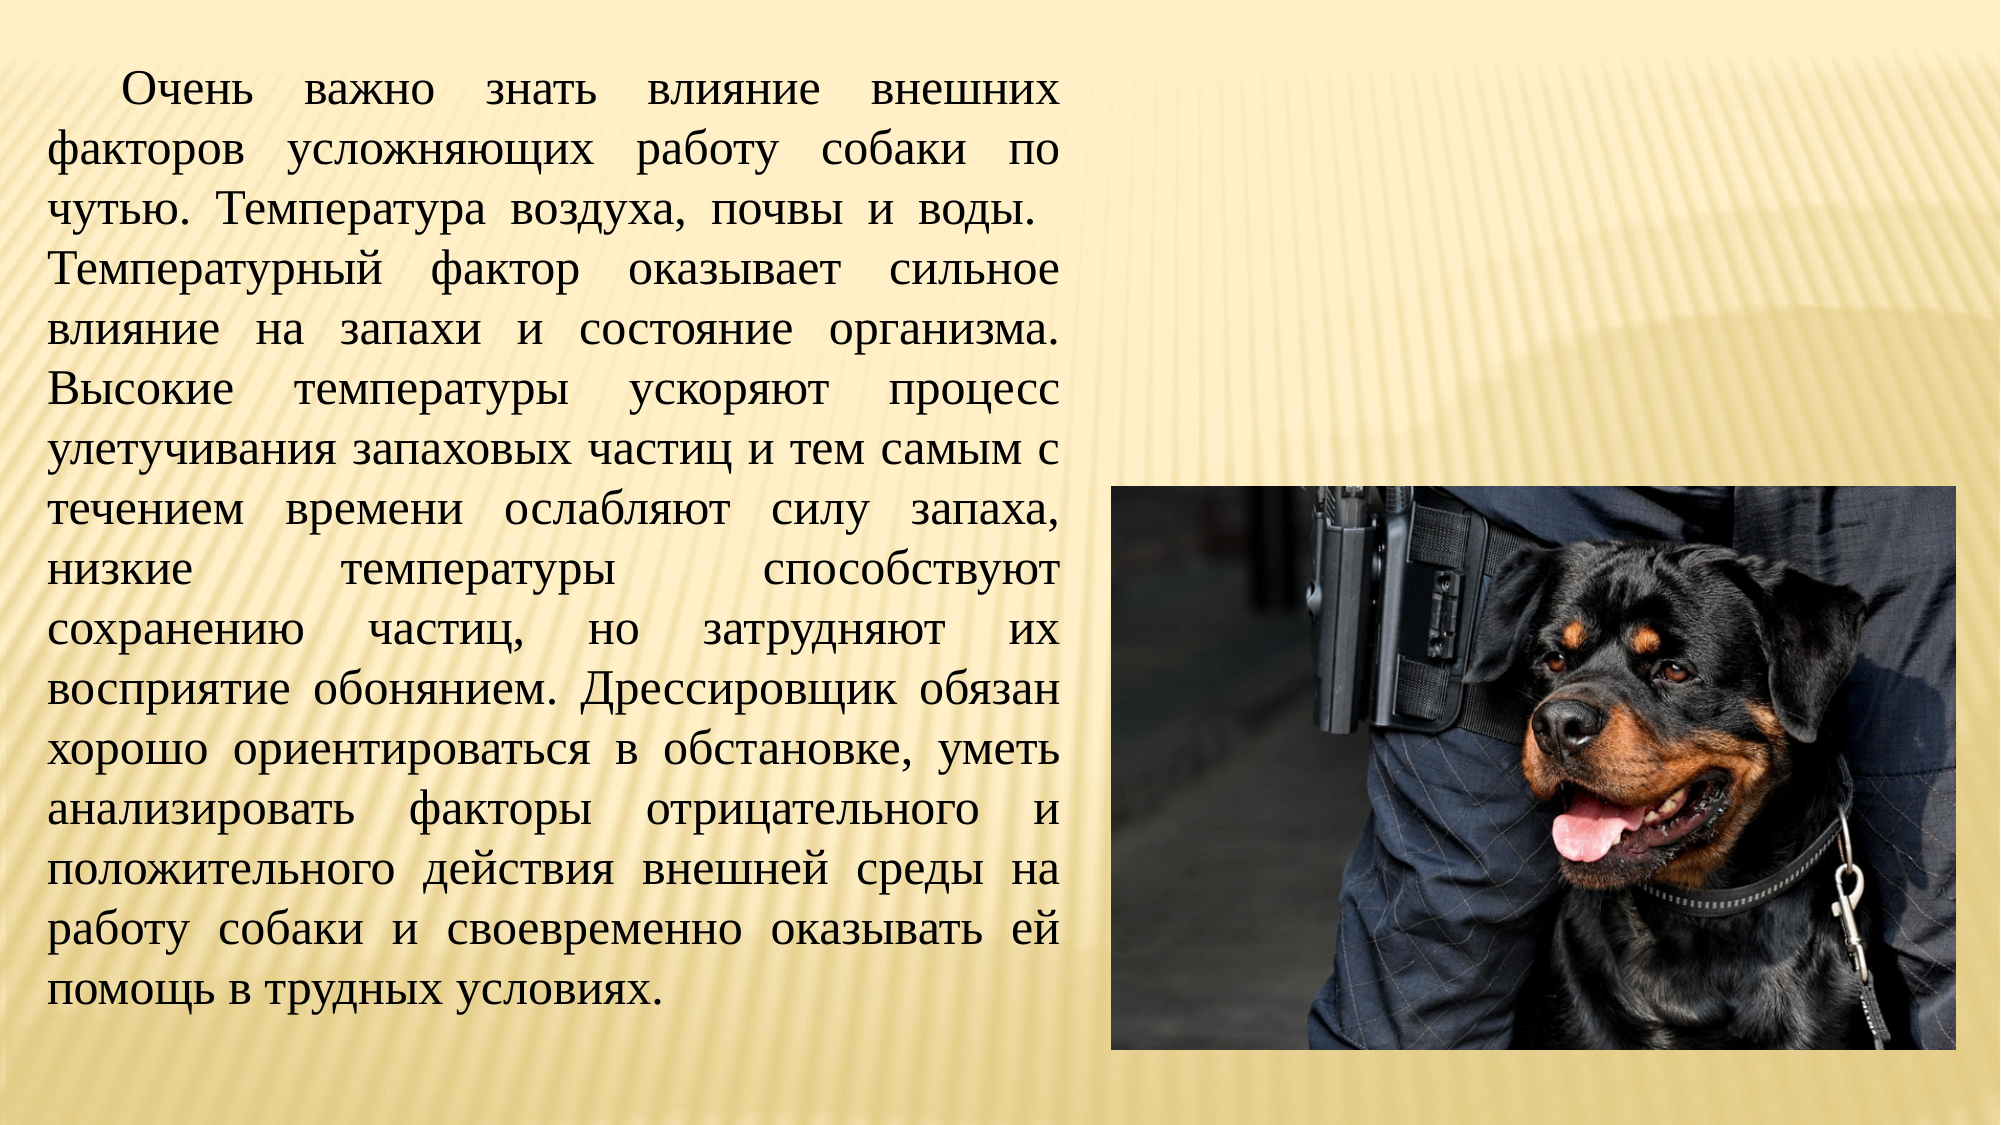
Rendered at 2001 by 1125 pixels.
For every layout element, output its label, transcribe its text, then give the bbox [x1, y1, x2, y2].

text_box Очень важно знать влияние внешних факторов усложняющих работу собаки по чутью. Температура воздуха, почвы и воды. Температурный фактор оказывает сильное влияние на запахи и состояние организма. Высокие температуры ускоряют процесс улетучивания запаховых частиц и тем самым с течением времени ослабляют силу запаха, низкие температуры способствуют сохранению частиц, но затрудняют их восприятие обонянием. Дрессировщик обязан хорошо ориентироваться в обстановке, уметь анализировать факторы отрицательного и положительного действия внешней среды на работу собаки и своевременно оказывать ей помощь в трудных условиях. [32, 46, 1076, 1022]
picture [1110, 486, 1956, 1051]
